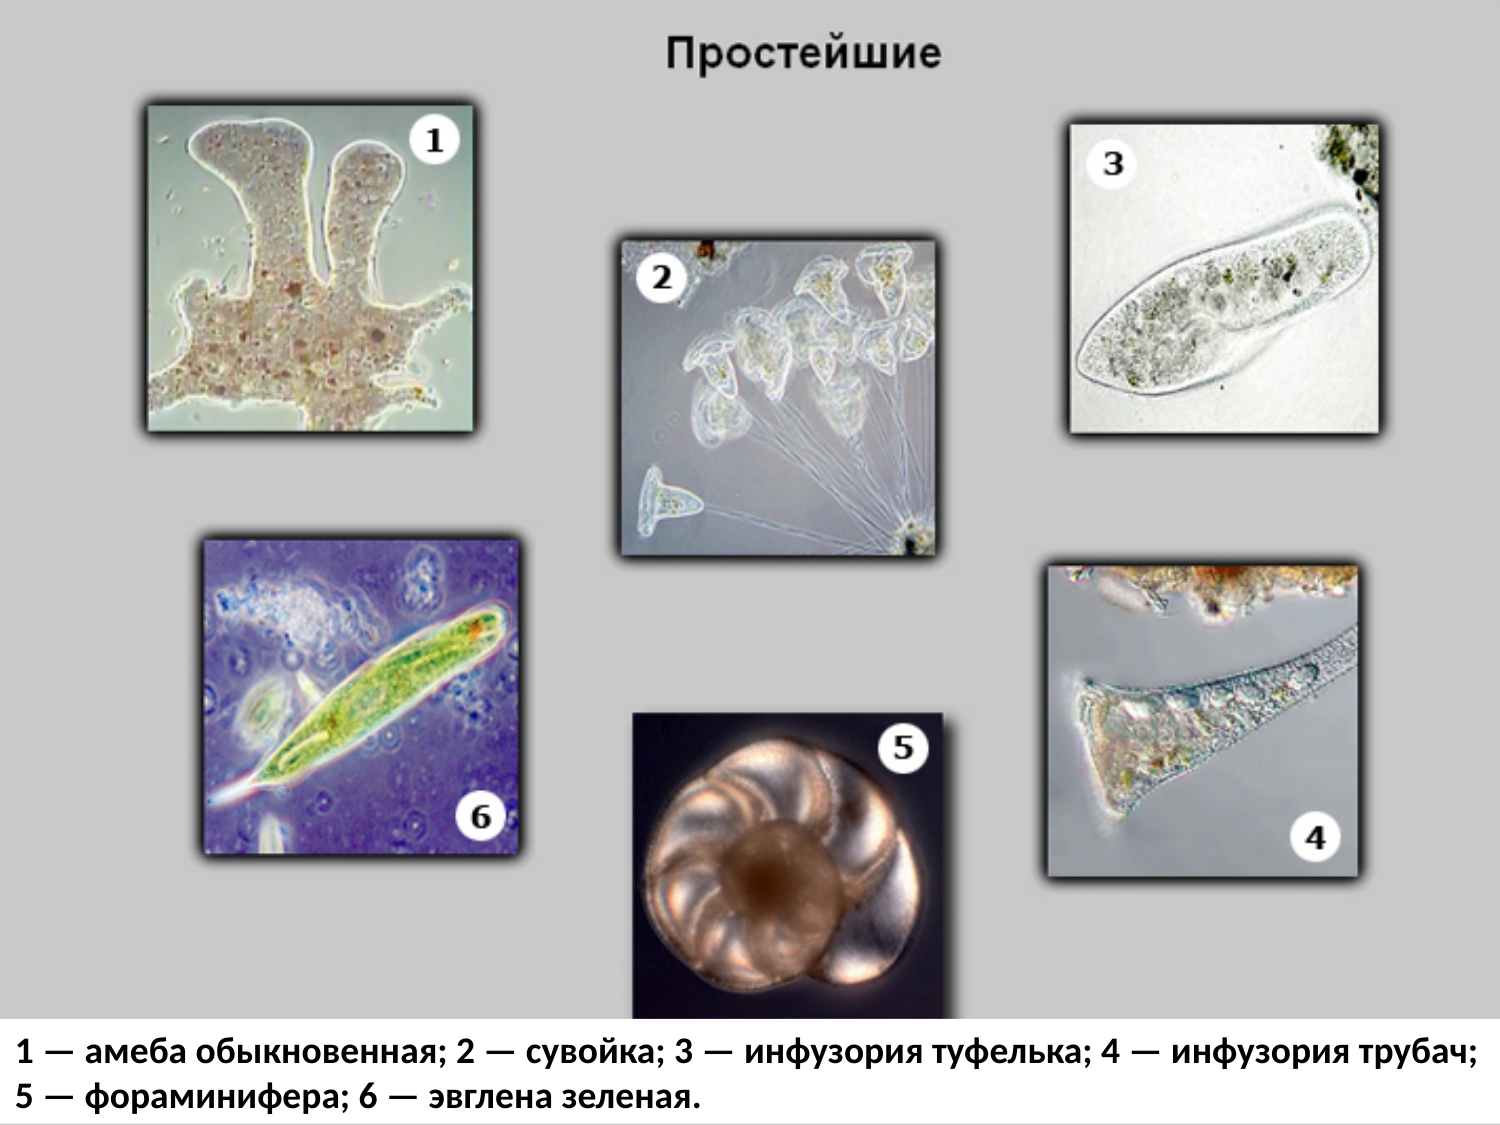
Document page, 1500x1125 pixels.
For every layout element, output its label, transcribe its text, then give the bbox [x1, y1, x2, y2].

text_box 1 — амеба обыкновенная; 2 — сувойка; 3 — инфузория туфелька; 4 — инфузория трубач; 5 — фораминифера; 6 — эвглена зеленая. [0, 1018, 1500, 1124]
picture [0, 0, 1500, 1018]
